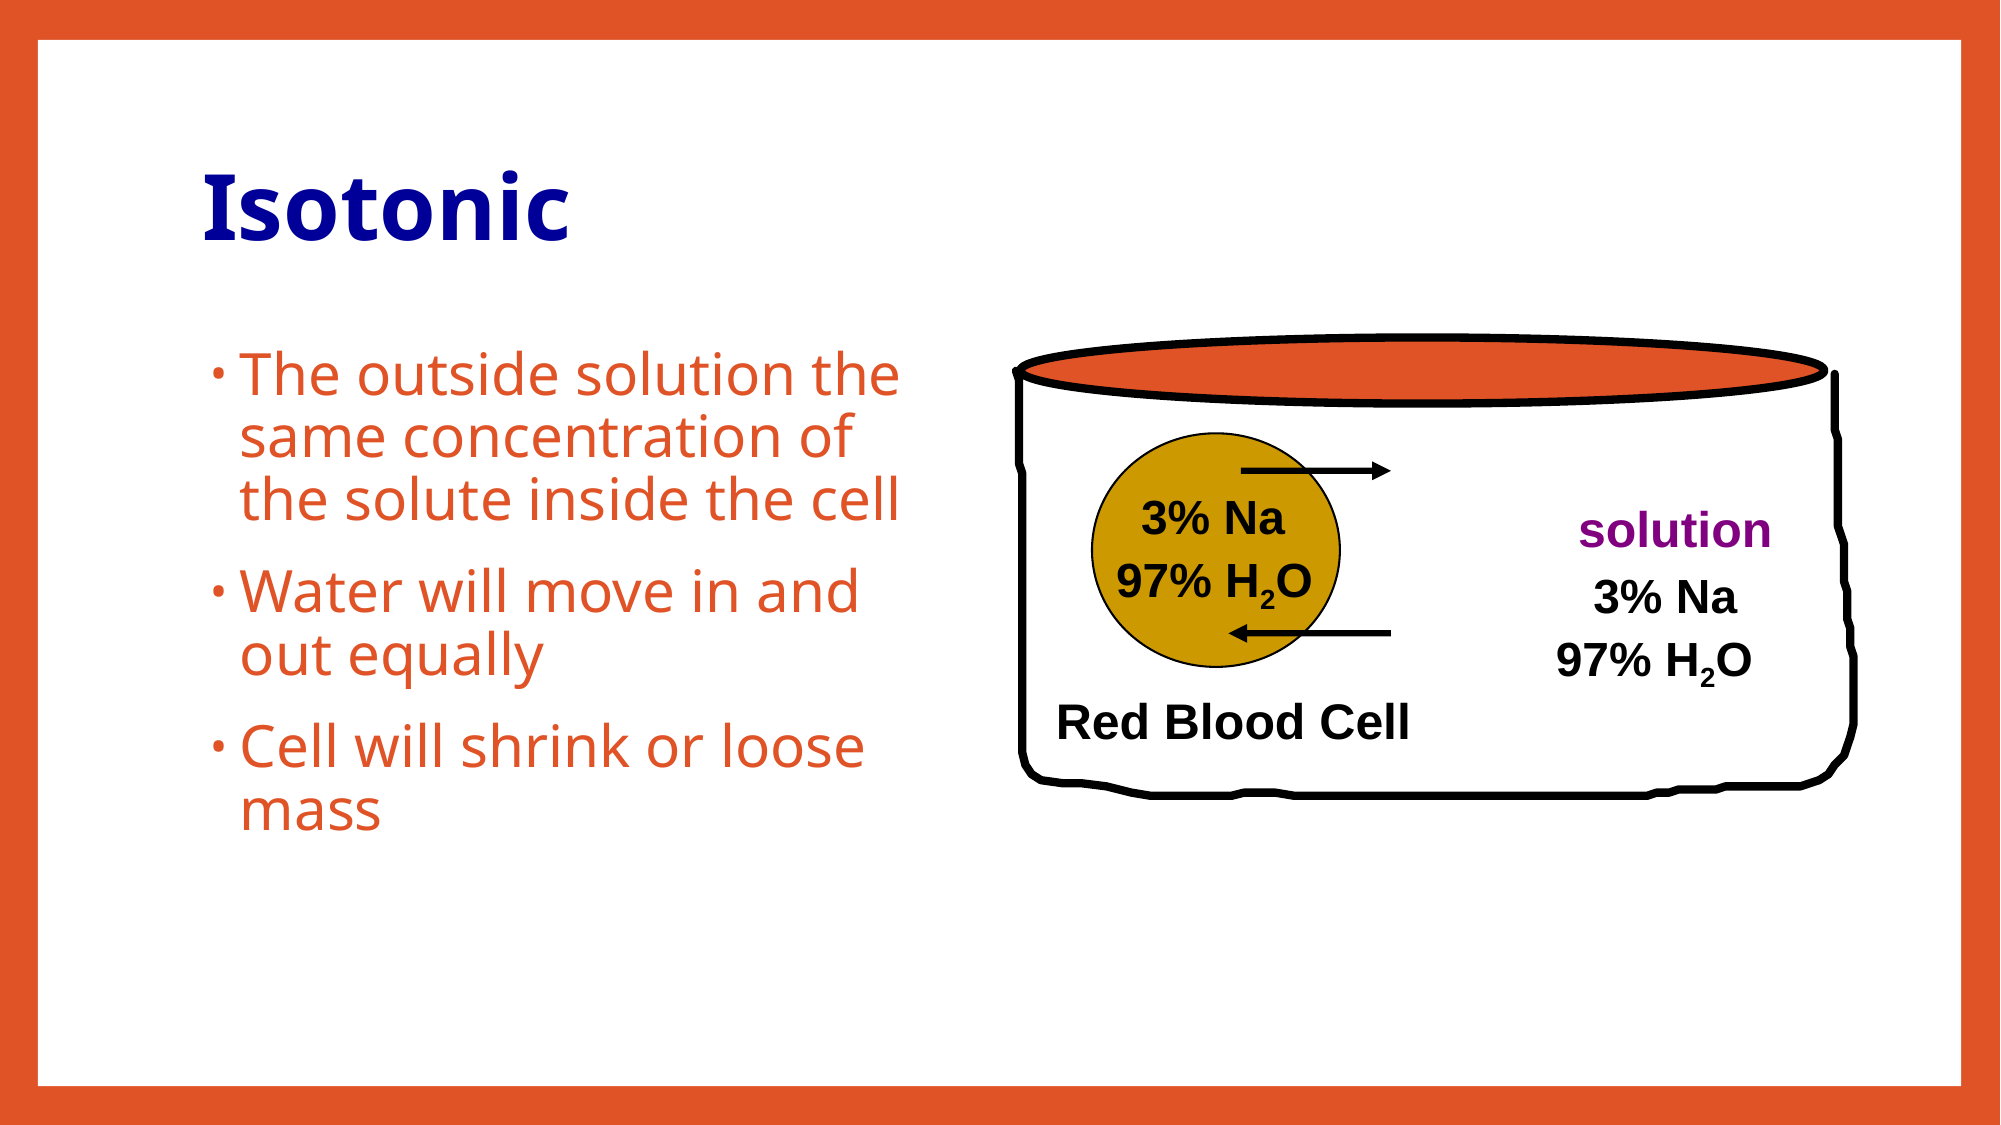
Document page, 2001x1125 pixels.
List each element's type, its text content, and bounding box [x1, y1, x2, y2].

title Isotonic [187, 99, 1808, 323]
list The outside solution the same concentration of the solute inside the cell Water will move in and out equally Cell will shrink or loose mass [187, 337, 970, 1019]
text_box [1015, 337, 1855, 797]
